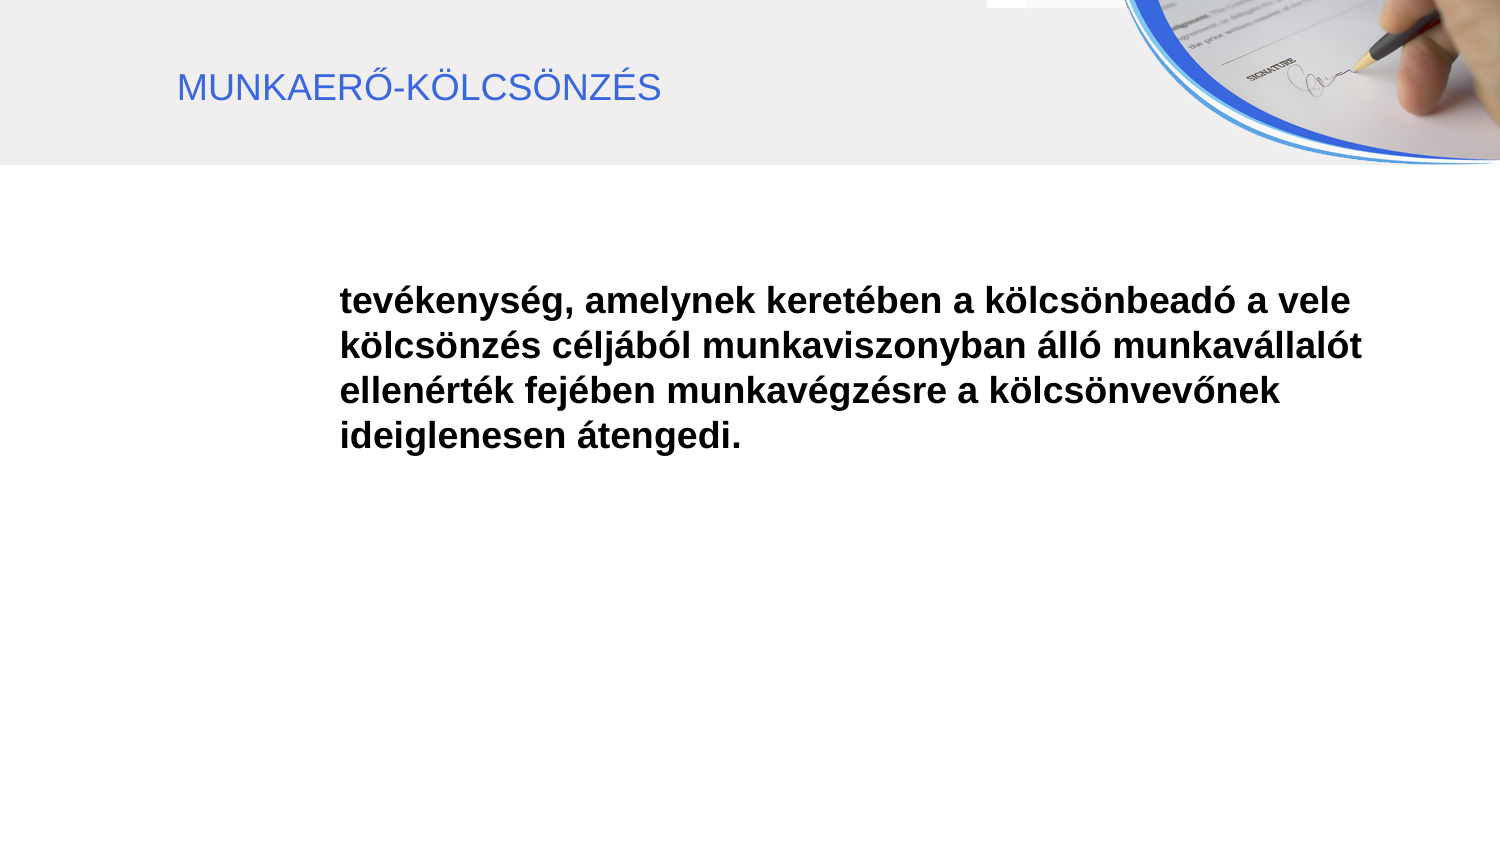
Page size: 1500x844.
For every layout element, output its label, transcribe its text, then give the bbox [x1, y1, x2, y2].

picture [0, 0, 1500, 844]
text_box tevékenység, amelynek keretében a kölcsönbeadó a vele kölcsönzés céljából munkaviszonyban álló munkavállalót ellenérték fejében munkavégzésre a kölcsönvevőnek ideiglenesen átengedi. [324, 268, 1385, 463]
text_box MUNKAERŐ-KÖLCSÖNZÉS [162, 55, 678, 116]
